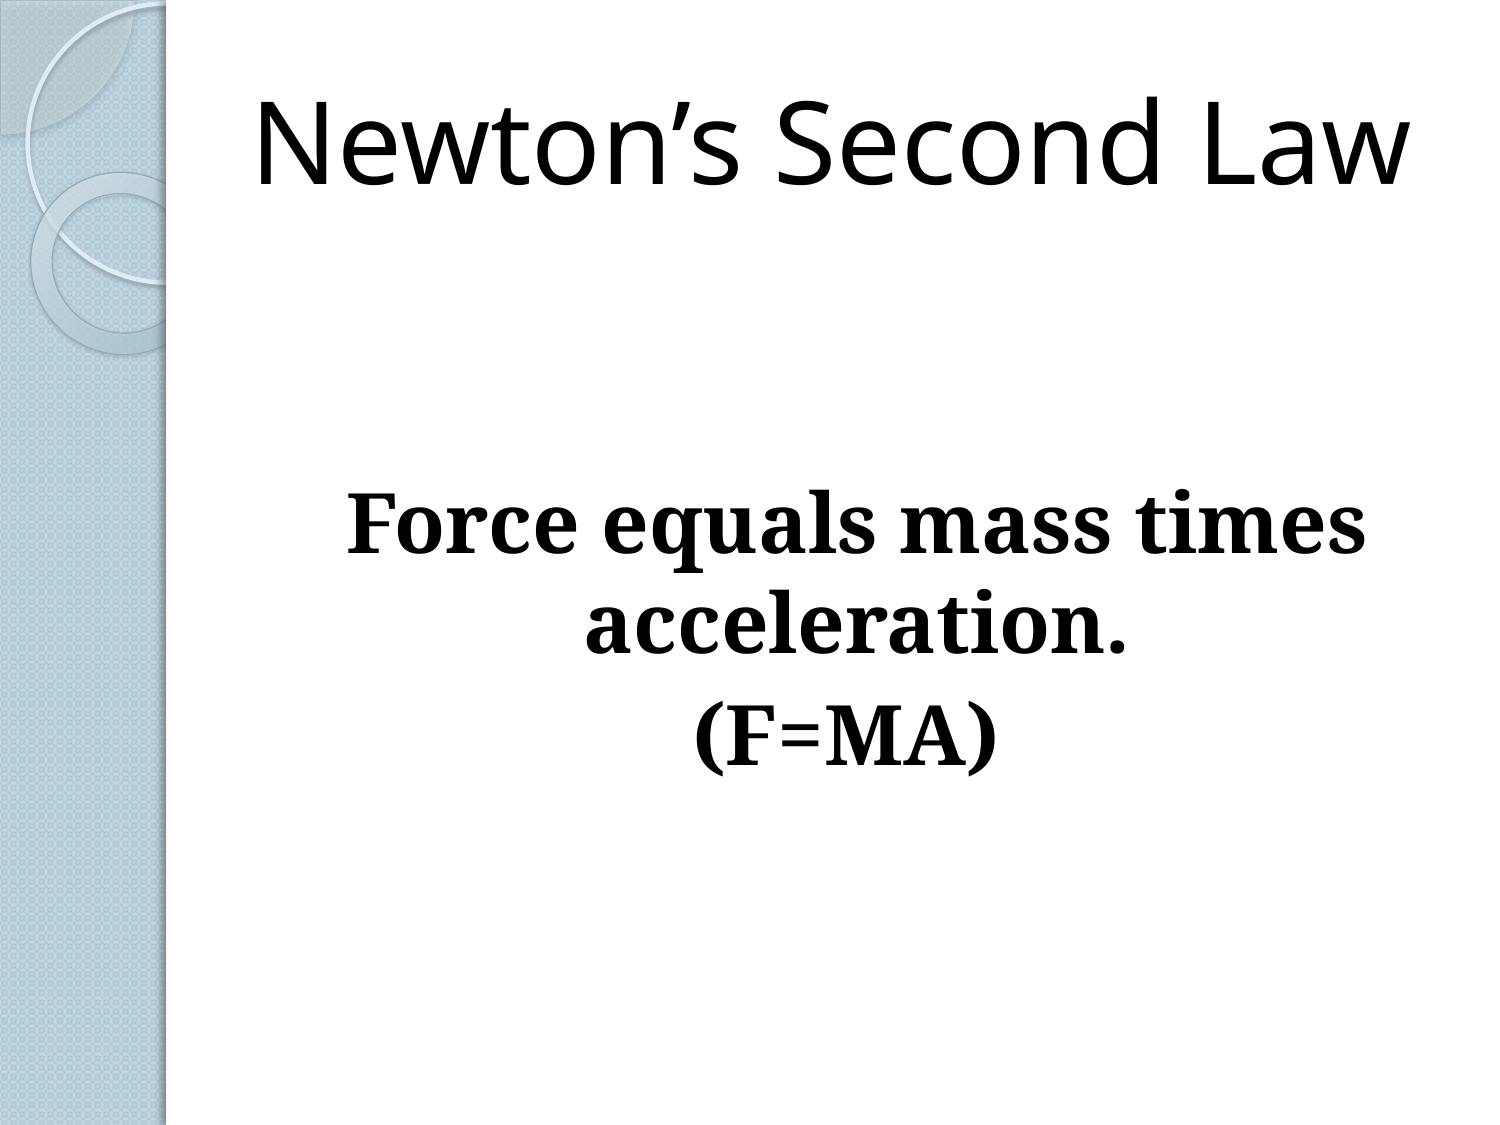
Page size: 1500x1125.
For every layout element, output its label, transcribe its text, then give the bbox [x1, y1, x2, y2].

title Newton’s Second Law [235, 45, 1466, 233]
list Force equals mass times acceleration. (F=MA) [235, 237, 1466, 1025]
